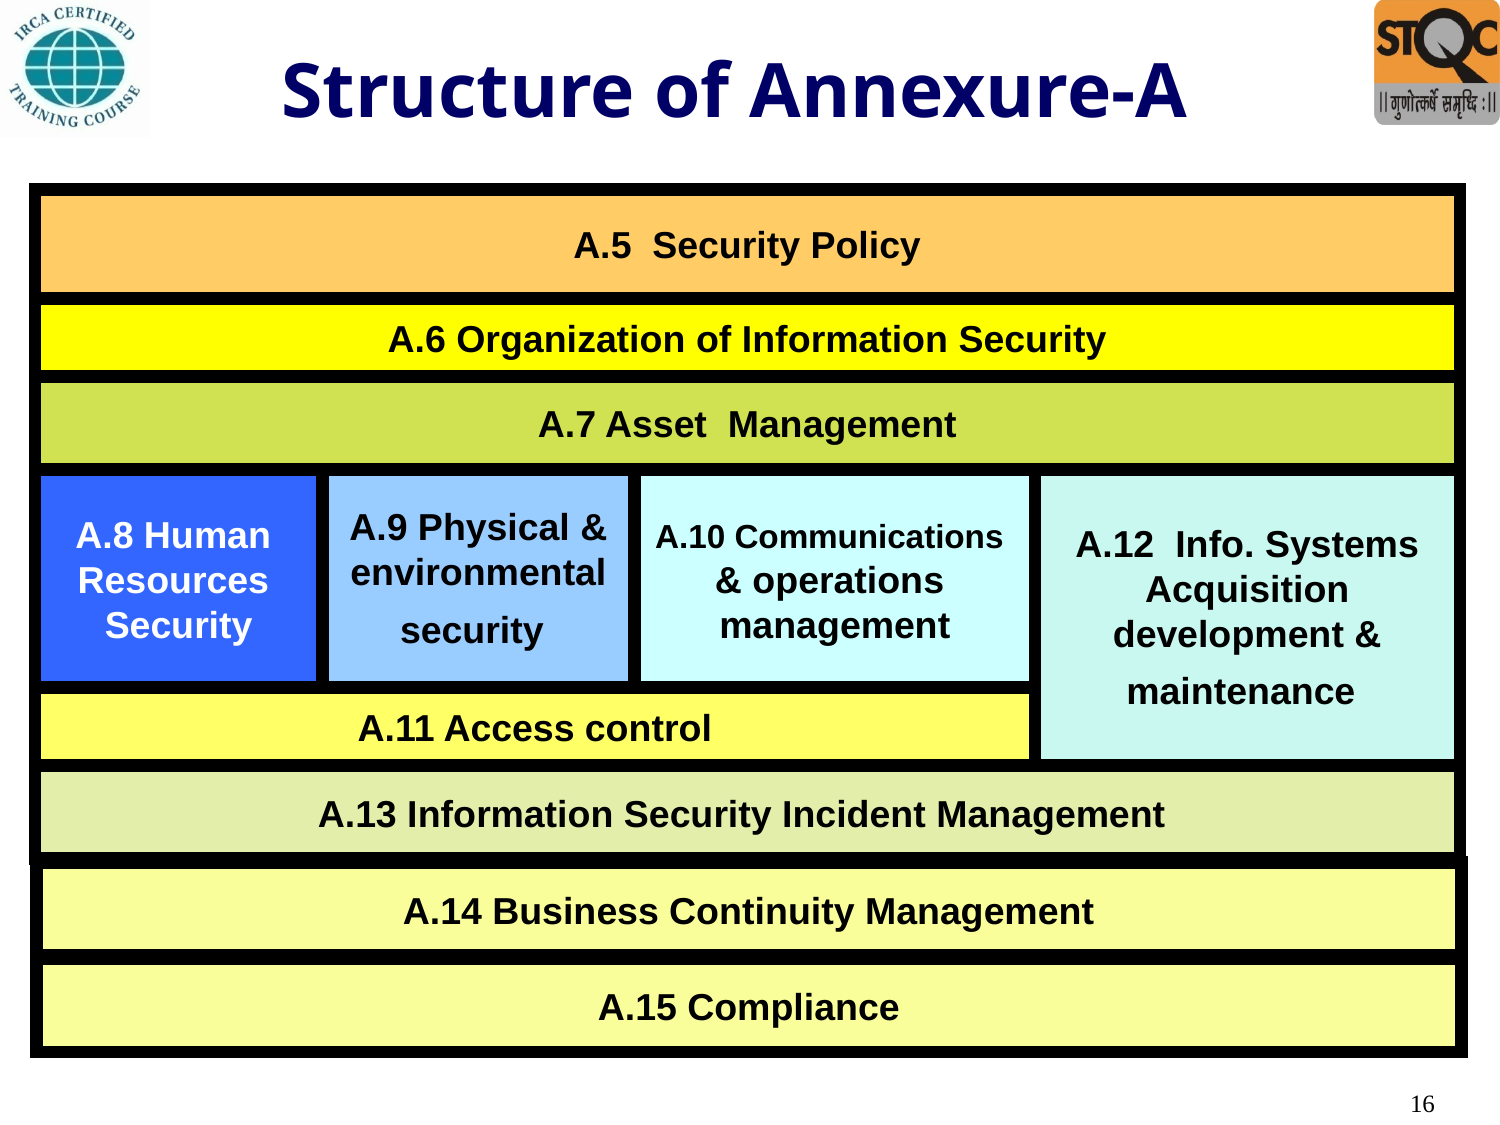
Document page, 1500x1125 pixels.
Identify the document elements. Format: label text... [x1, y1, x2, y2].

picture [0, 0, 150, 137]
slide_number 16 [1137, 1061, 1451, 1113]
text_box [34, 189, 1462, 1053]
title Structure of Annexure-A [112, 37, 1357, 138]
picture [1374, 0, 1500, 125]
